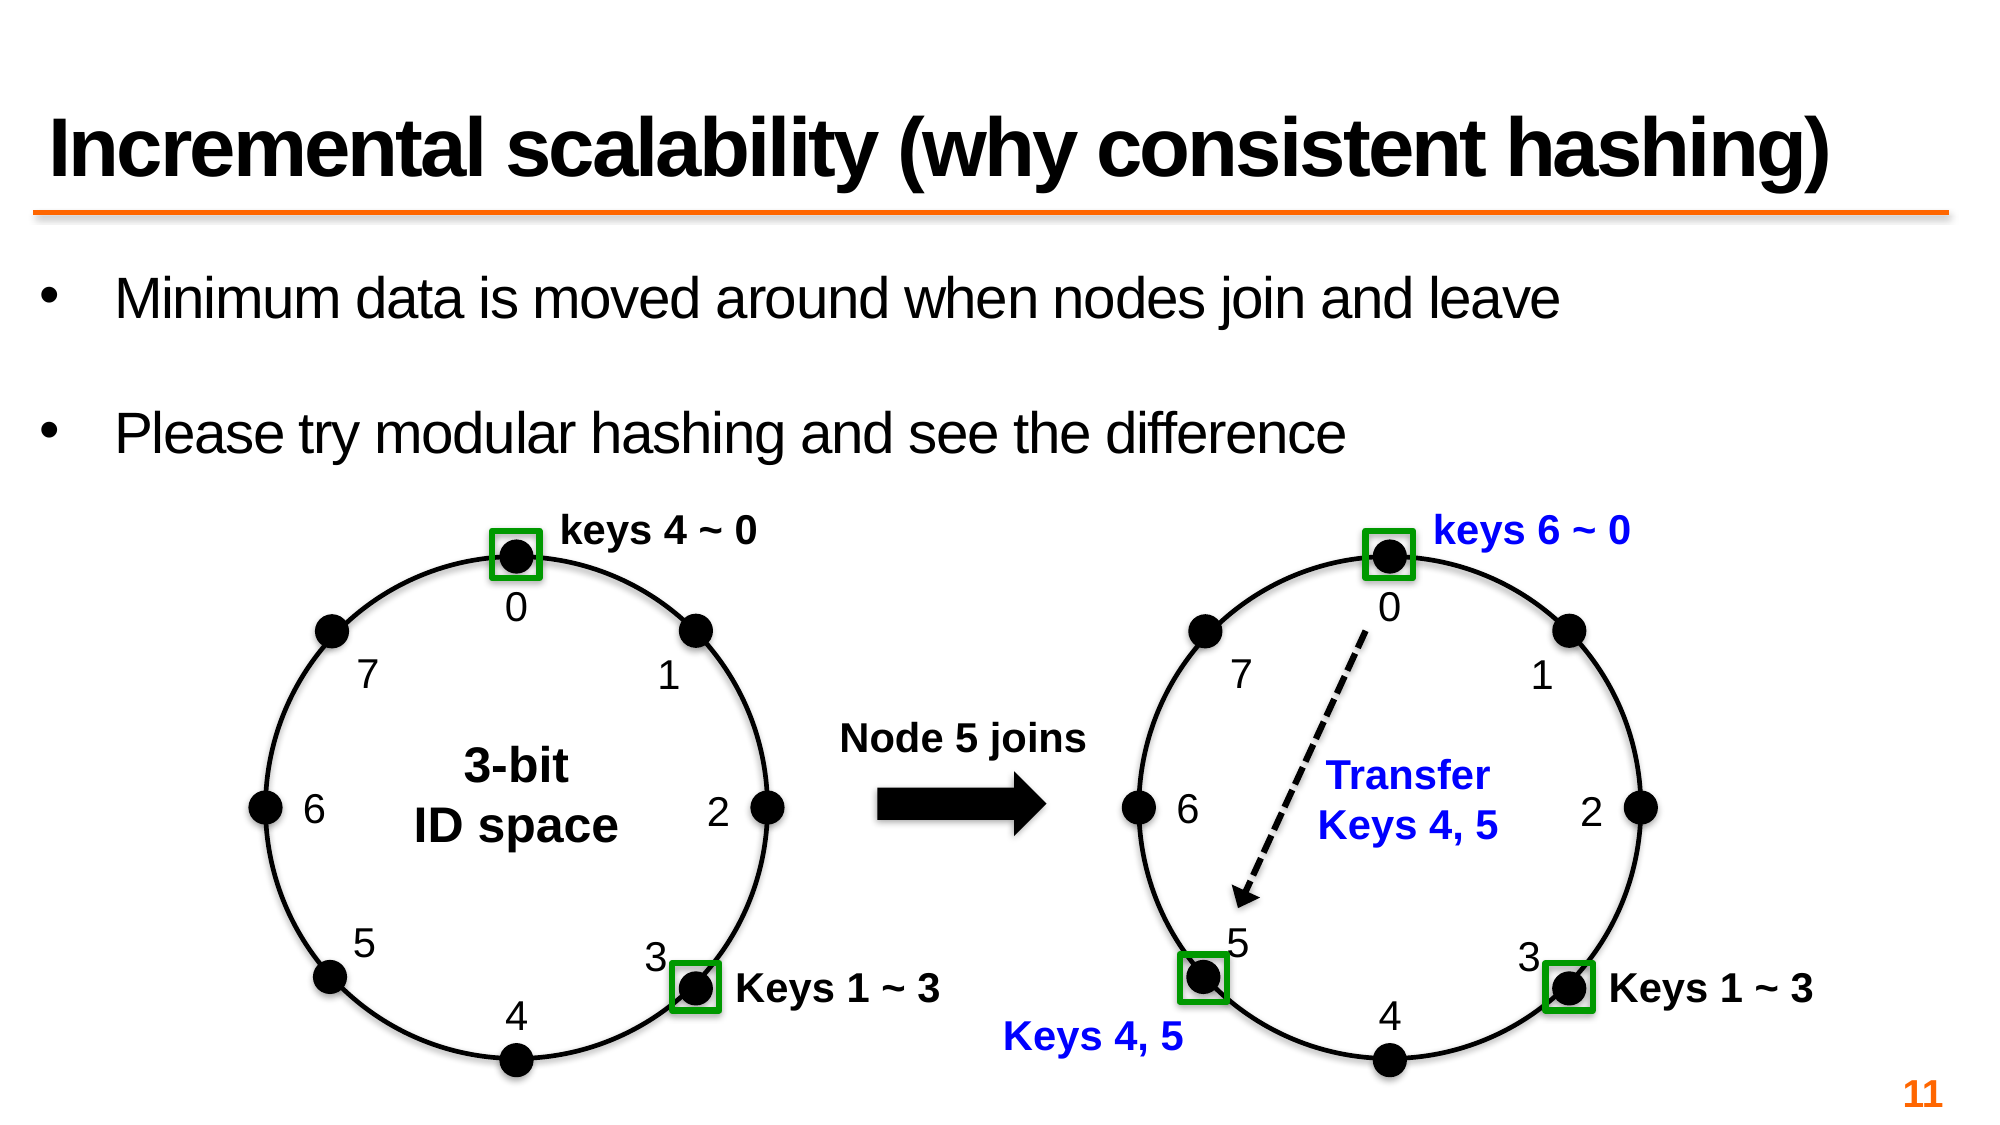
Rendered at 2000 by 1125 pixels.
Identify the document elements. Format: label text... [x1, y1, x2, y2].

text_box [986, 495, 1842, 1076]
title Incremental scalability (why consistent hashing) [33, 24, 1950, 201]
text_box [974, 786, 981, 821]
slide_number 11 [1482, 1074, 1950, 1110]
text_box Node 5 joins [974, 703, 981, 769]
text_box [250, 495, 969, 1076]
list Minimum data is moved around when nodes join and leave Please try modular hashing and see the difference [33, 267, 1950, 1076]
